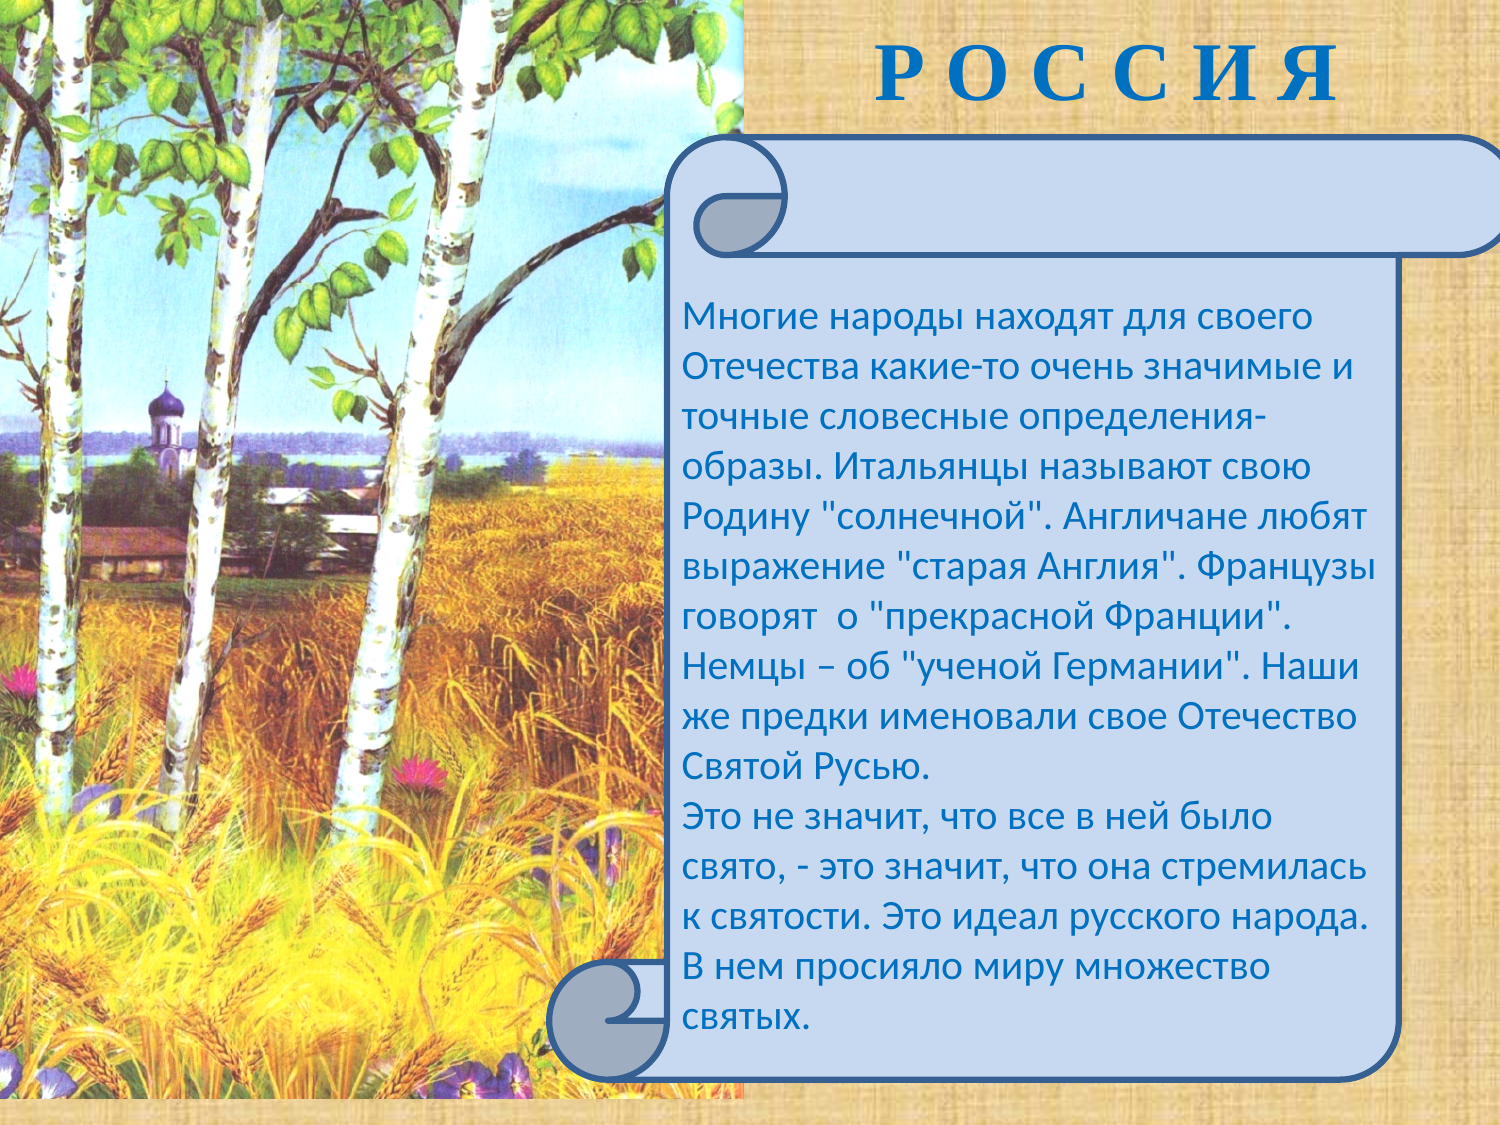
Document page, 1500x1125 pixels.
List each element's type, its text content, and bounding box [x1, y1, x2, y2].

text_box Р О С С И Я [859, 9, 1354, 125]
text_box Многие народы находят для своего Отечества какие-то очень значимые и точные словесные определения-образы. Итальянцы называют свою Родину "солнечной". Англичане любят выражение "старая Англия". Французы говорят о "прекрасной Франции". Немцы – об "ученой Германии". Наши же предки именовали свое Отечество Святой Русью. Это не значит, что все в ней было свято, - это значит, что она стремилась к святости. Это идеал русского народа. В нем просияло миру множество святых. [748, 135, 1500, 1082]
picture [0, 0, 1500, 1125]
